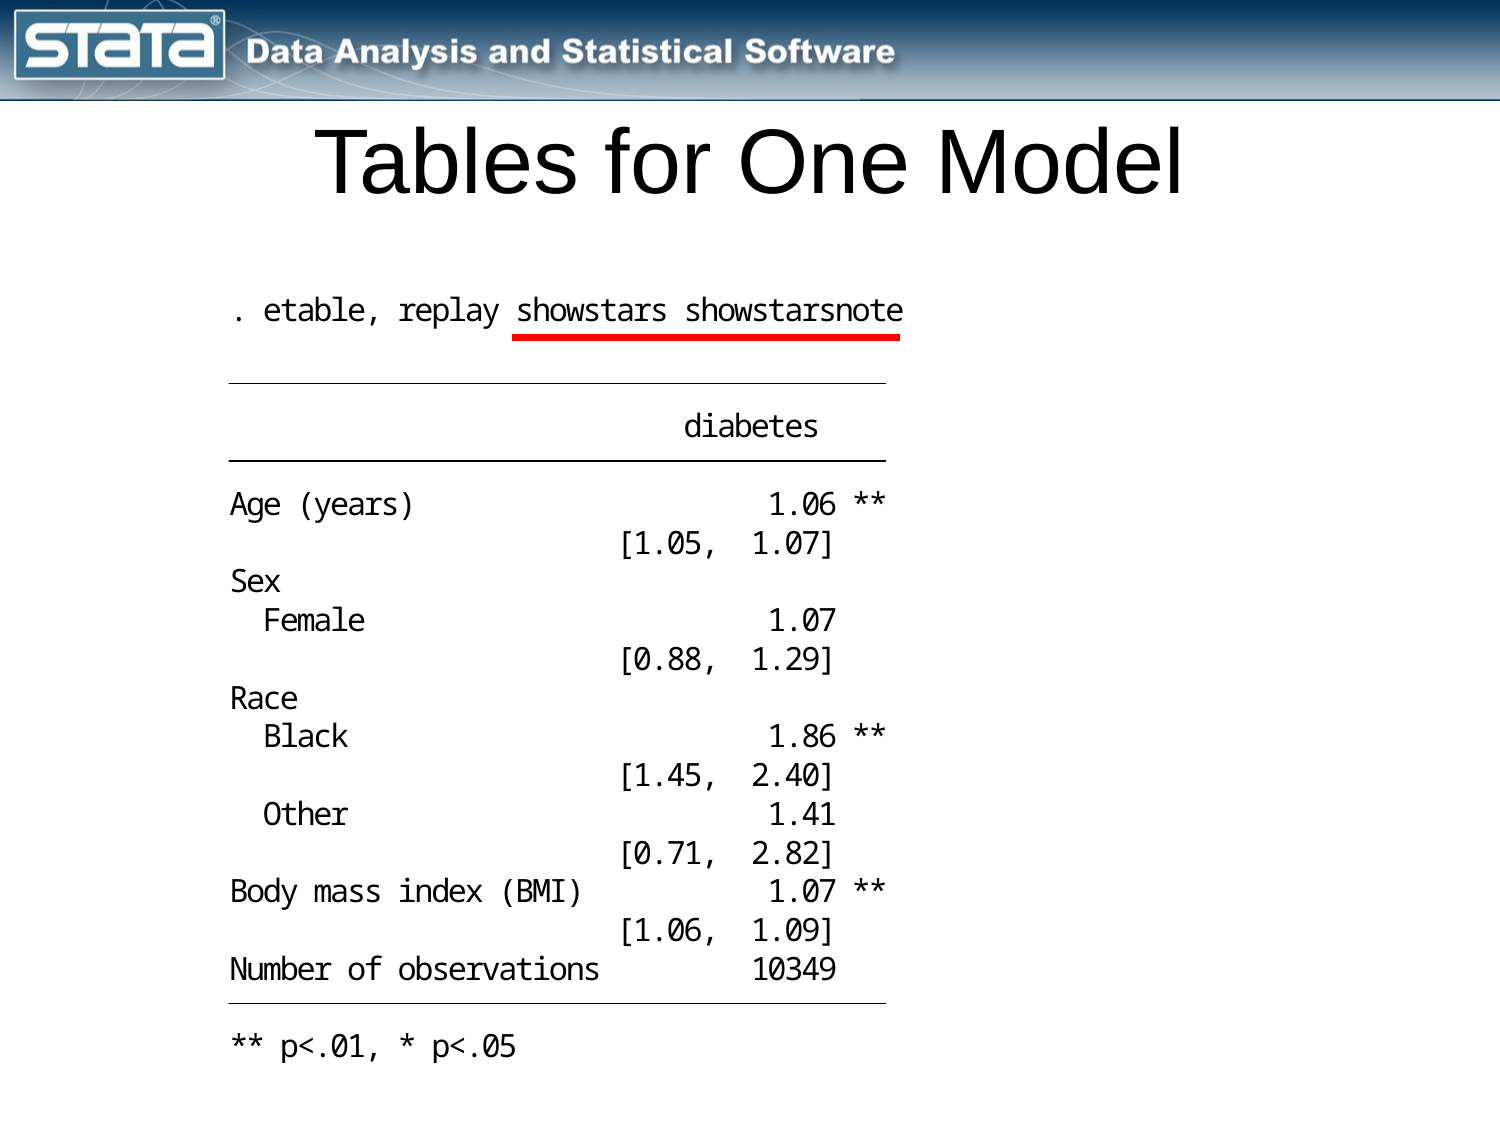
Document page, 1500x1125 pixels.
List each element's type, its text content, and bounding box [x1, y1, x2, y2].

title Tables for One Model [0, 108, 1500, 213]
picture [212, 287, 957, 1063]
picture [0, 0, 1500, 102]
